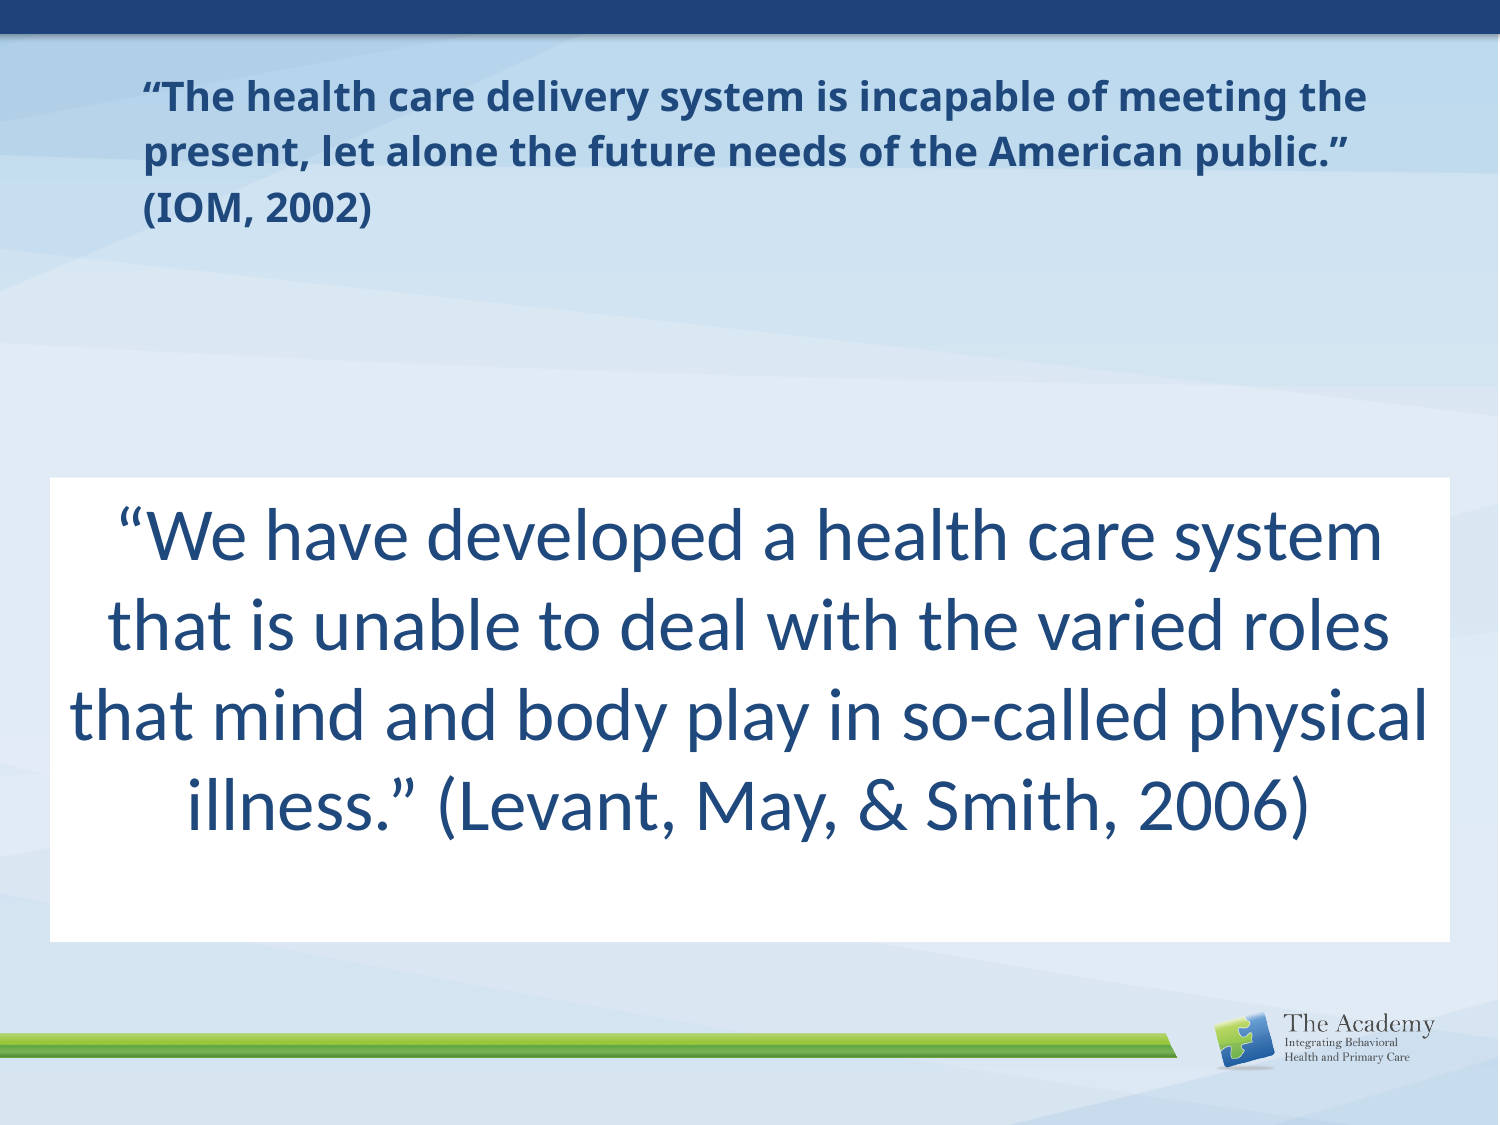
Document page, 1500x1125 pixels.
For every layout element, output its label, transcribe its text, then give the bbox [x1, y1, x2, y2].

title “The health care delivery system is incapable of meeting the present, let alone the future needs of the American public.” (IOM, 2002) [142, 60, 1418, 302]
picture [0, 34, 1498, 1125]
text_box “We have developed a health care system that is unable to deal with the varied roles that mind and body play in so-called physical illness.” (Levant, May, & Smith, 2006) [50, 477, 1450, 943]
